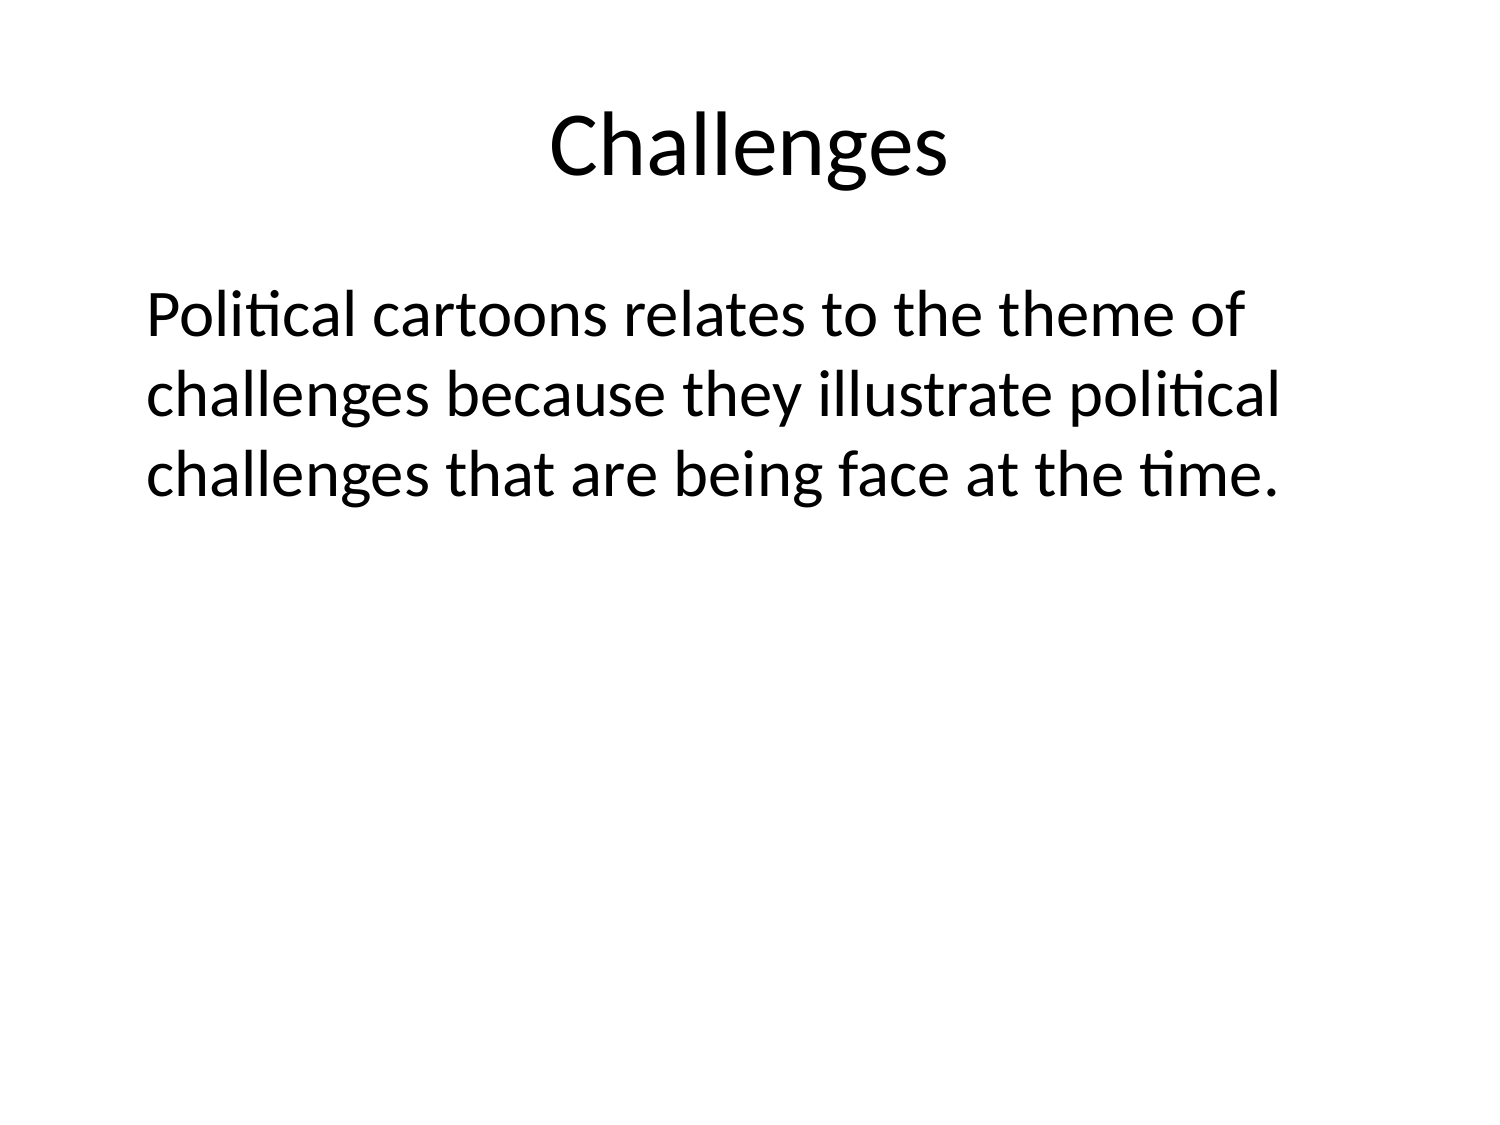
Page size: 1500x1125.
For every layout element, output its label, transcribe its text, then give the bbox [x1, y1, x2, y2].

list Political cartoons relates to the theme of challenges because they illustrate political challenges that are being face at the time. [75, 262, 1425, 1005]
title Challenges [75, 45, 1425, 233]
